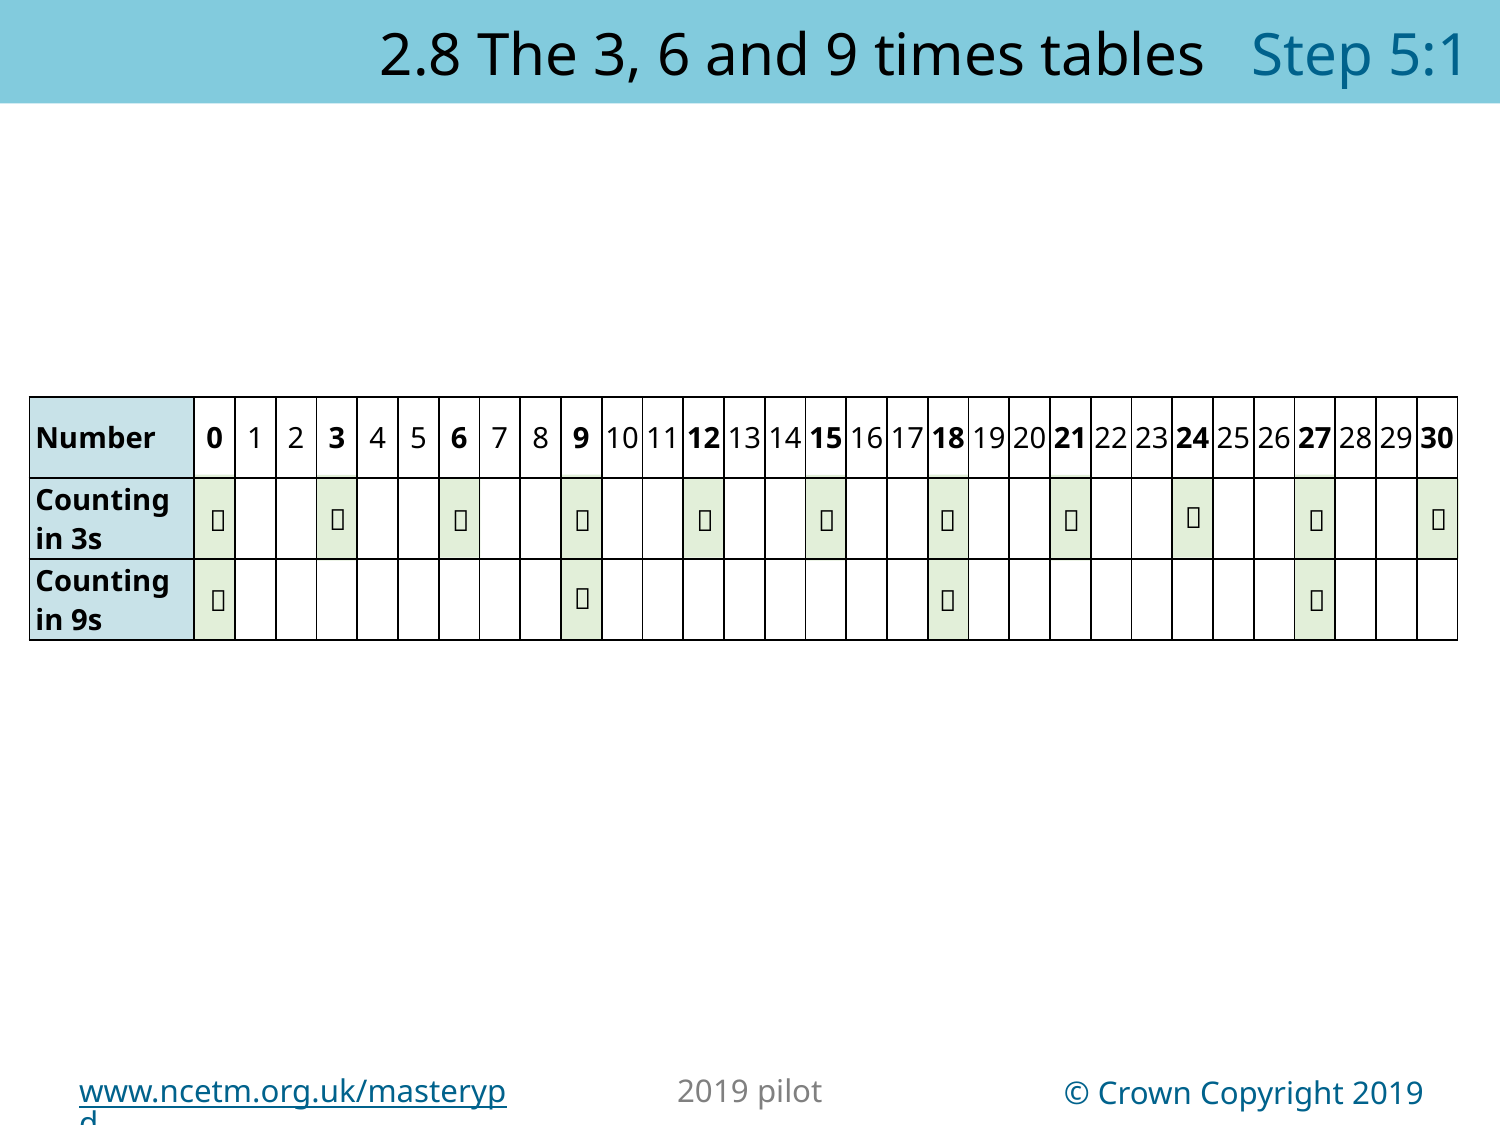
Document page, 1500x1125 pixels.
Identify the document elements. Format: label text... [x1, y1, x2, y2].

table_cell [929, 560, 968, 639]
table_header 0 [195, 398, 234, 477]
table_header 7 [480, 398, 519, 477]
table_cell [1377, 479, 1416, 558]
table_cell [603, 479, 642, 558]
table_cell [1092, 560, 1131, 639]
table_cell [1010, 560, 1049, 639]
table_cell [1336, 560, 1375, 639]
table_header 11 [643, 398, 682, 477]
table_header 23 [1132, 398, 1171, 477]
text_box  [1458, 493, 1463, 544]
table_header 13 [725, 398, 764, 477]
table_header 9 [562, 398, 601, 477]
table_cell [1092, 479, 1131, 558]
table_cell [847, 479, 886, 558]
table_cell [358, 479, 397, 558]
table_cell [1051, 479, 1090, 558]
table_cell [806, 479, 845, 558]
table_header 15 [806, 398, 845, 477]
table_cell [562, 560, 601, 639]
table_cell [1377, 560, 1416, 639]
table_cell [1418, 560, 1457, 639]
table_cell [236, 560, 275, 639]
table_cell [725, 479, 764, 558]
table_header 22 [1092, 398, 1131, 477]
table_header 21 [1051, 398, 1090, 477]
table_cell [1295, 479, 1334, 558]
table_cell [521, 560, 560, 639]
table_cell [1214, 560, 1253, 639]
table_header 4 [358, 398, 397, 477]
table_header 16 [847, 398, 886, 477]
table_cell [521, 479, 560, 558]
table_header 25 [1214, 398, 1253, 477]
table_cell [888, 560, 927, 639]
table_header 6 [440, 398, 479, 477]
table_cell [1295, 560, 1334, 639]
table_cell [277, 560, 316, 639]
table_header 24 [1173, 398, 1212, 477]
table_header 29 [1377, 398, 1416, 477]
table_cell [1255, 479, 1294, 558]
list 2.8 The 3, 6 and 9 times tables Step 5:1 [0, 0, 1500, 104]
table_cell [1418, 479, 1457, 558]
table_cell [1010, 479, 1049, 558]
table_header 3 [317, 398, 356, 477]
table_cell [847, 560, 886, 639]
table_header 20 [1010, 398, 1049, 477]
table_header 8 [521, 398, 560, 477]
table_cell [277, 479, 316, 558]
table_cell [969, 479, 1008, 558]
table_cell [888, 479, 927, 558]
table_header Number [30, 398, 193, 477]
table_cell [317, 479, 356, 558]
table_cell [399, 560, 438, 639]
table_cell [195, 479, 234, 558]
table_header 10 [603, 398, 642, 477]
table_cell [317, 560, 356, 639]
table_cell [603, 560, 642, 639]
table_header 30 [1418, 398, 1457, 477]
table_cell [480, 479, 519, 558]
table_header 1 [236, 398, 275, 477]
table_cell [684, 560, 723, 639]
table_cell [440, 560, 479, 639]
table_cell [1336, 479, 1375, 558]
table_header 27 [1295, 398, 1334, 477]
table_cell [643, 479, 682, 558]
table_header 18 [929, 398, 968, 477]
table_cell [725, 560, 764, 639]
table_header 28 [1336, 398, 1375, 477]
table_cell [358, 560, 397, 639]
table_header 19 [969, 398, 1008, 477]
table_cell [806, 560, 845, 639]
table_cell [766, 479, 805, 558]
table_header 12 [684, 398, 723, 477]
table_cell [1051, 560, 1090, 639]
table_header 17 [888, 398, 927, 477]
table_cell [766, 560, 805, 639]
table_cell [1255, 560, 1294, 639]
table_cell [480, 560, 519, 639]
table_header 2 [277, 398, 316, 477]
table_cell [643, 560, 682, 639]
table_cell [1173, 560, 1212, 639]
table_cell Counting in 3s [30, 479, 193, 558]
table_cell [1173, 479, 1212, 558]
table_header 14 [766, 398, 805, 477]
table_cell [1132, 560, 1171, 639]
table_cell [1214, 479, 1253, 558]
table_cell Counting in 9s [30, 560, 193, 639]
table_cell [440, 479, 479, 558]
table_cell [562, 479, 601, 558]
table_header 26 [1255, 398, 1294, 477]
table_cell [399, 479, 438, 558]
table_cell [236, 479, 275, 558]
table_cell [195, 560, 234, 639]
table_cell [684, 479, 723, 558]
table_header 5 [399, 398, 438, 477]
table_cell [1132, 479, 1171, 558]
table_cell [929, 479, 968, 558]
table_cell [969, 560, 1008, 639]
